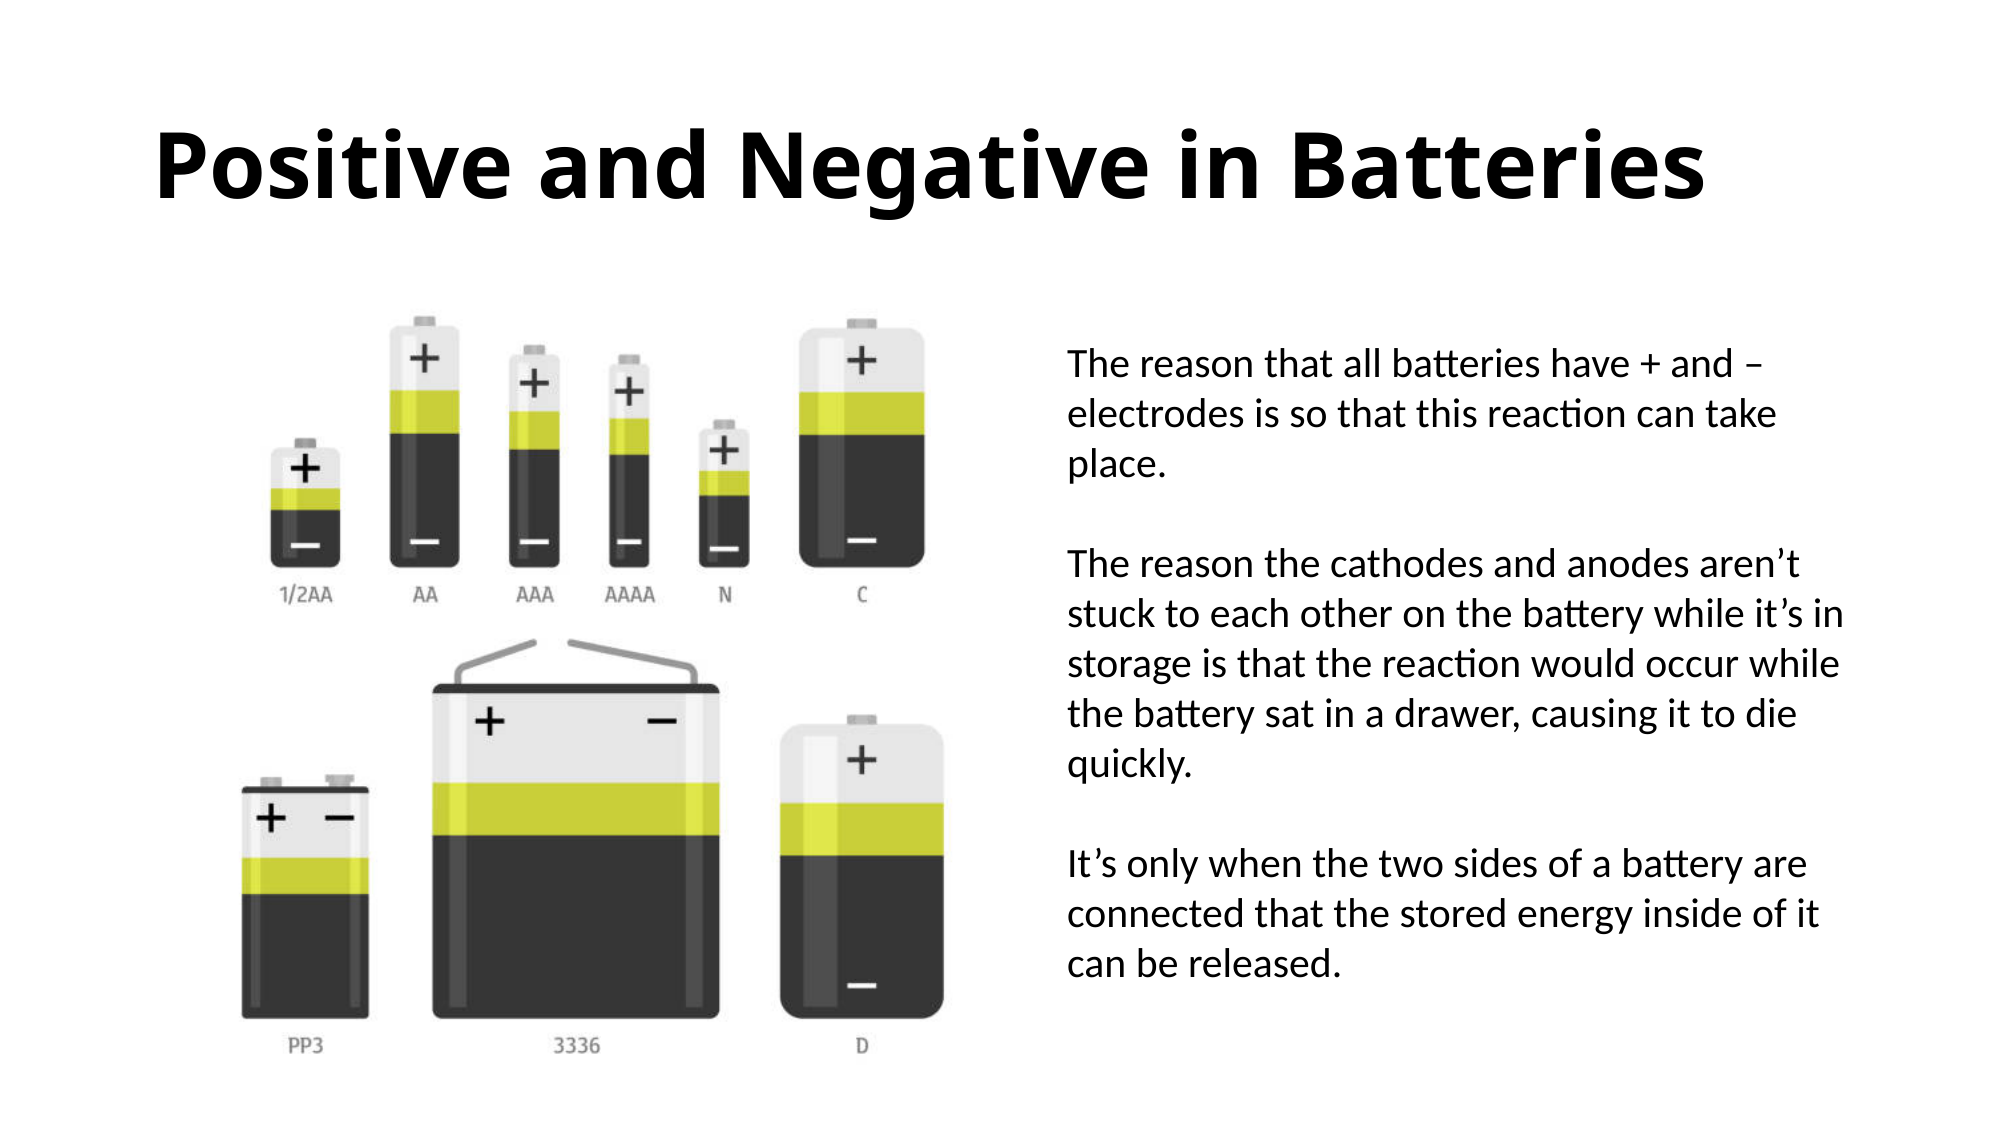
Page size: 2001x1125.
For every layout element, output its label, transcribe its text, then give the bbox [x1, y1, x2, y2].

text_box The reason that all batteries have + and – electrodes is so that this reaction can take place. The reason the cathodes and anodes aren’t stuck to each other on the battery while it’s in storage is that the reaction would occur while the battery sat in a drawer, causing it to die quickly. It’s only when the two sides of a battery are connected that the stored energy inside of it can be released. [1052, 328, 1899, 994]
title Positive and Negative in Batteries [137, 59, 1863, 278]
picture [186, 277, 1000, 1091]
